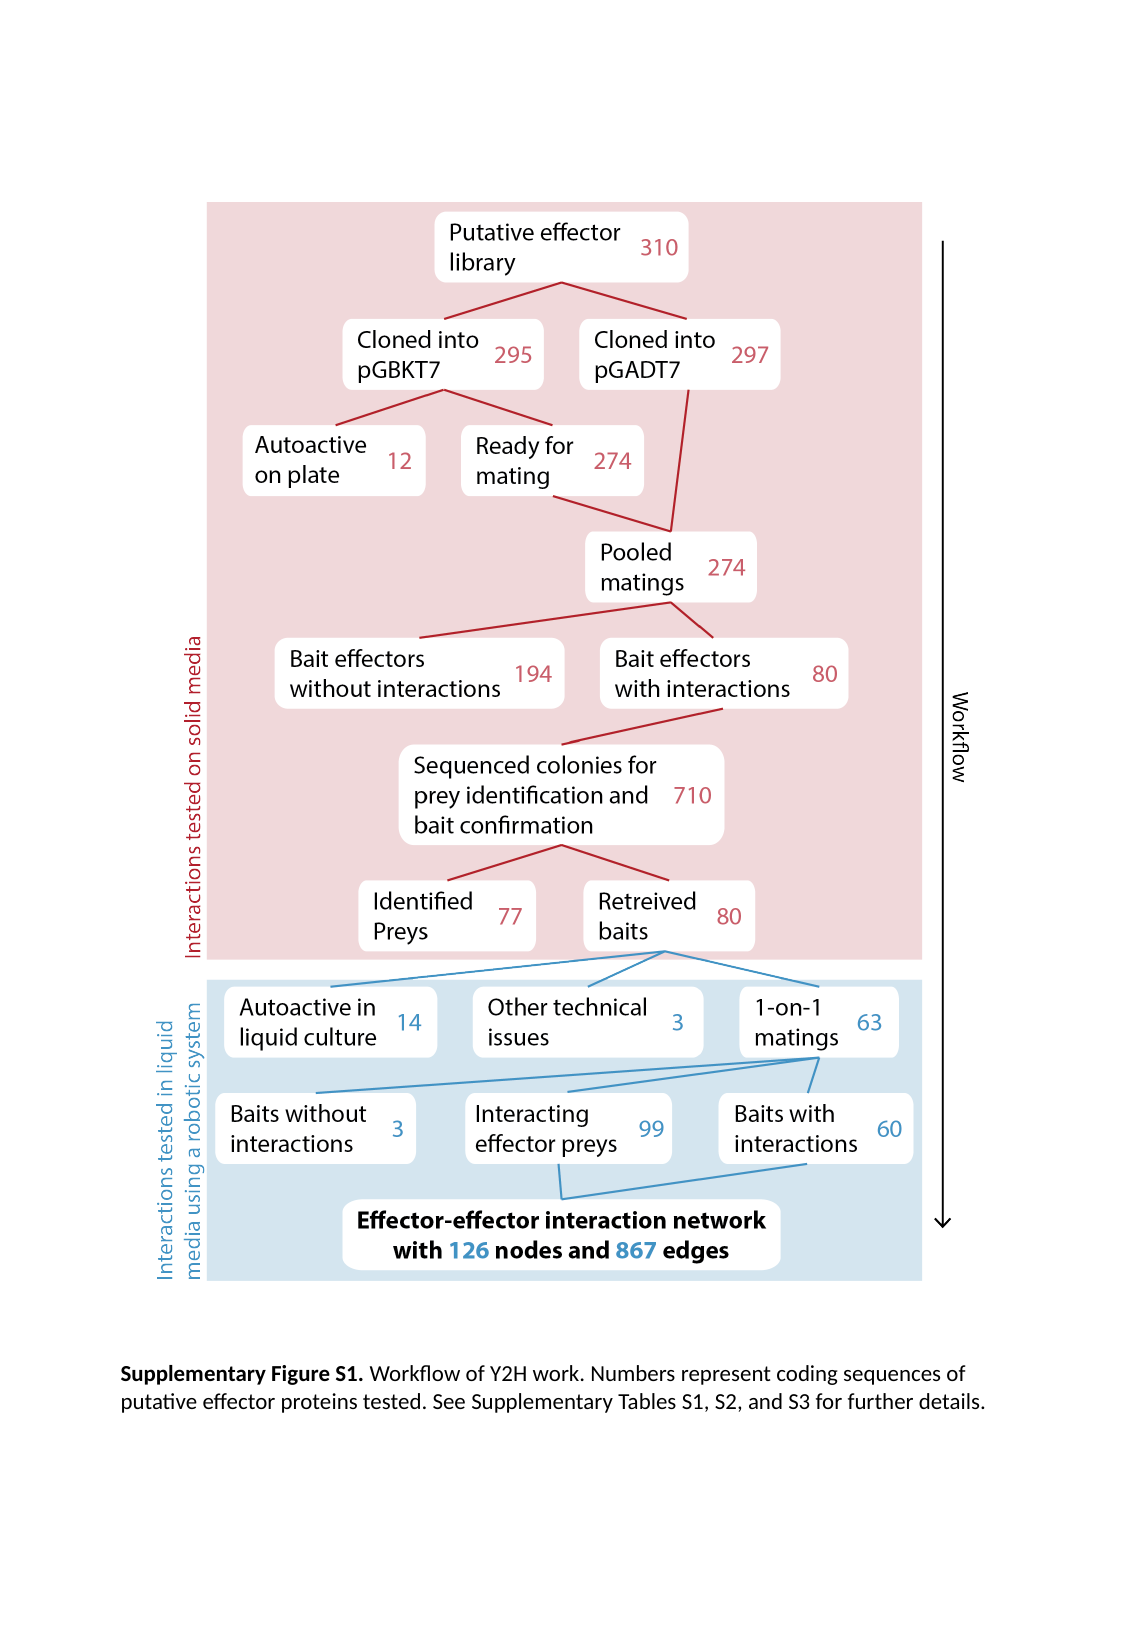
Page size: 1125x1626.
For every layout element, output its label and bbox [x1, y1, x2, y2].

text_box [105, 202, 1020, 1422]
